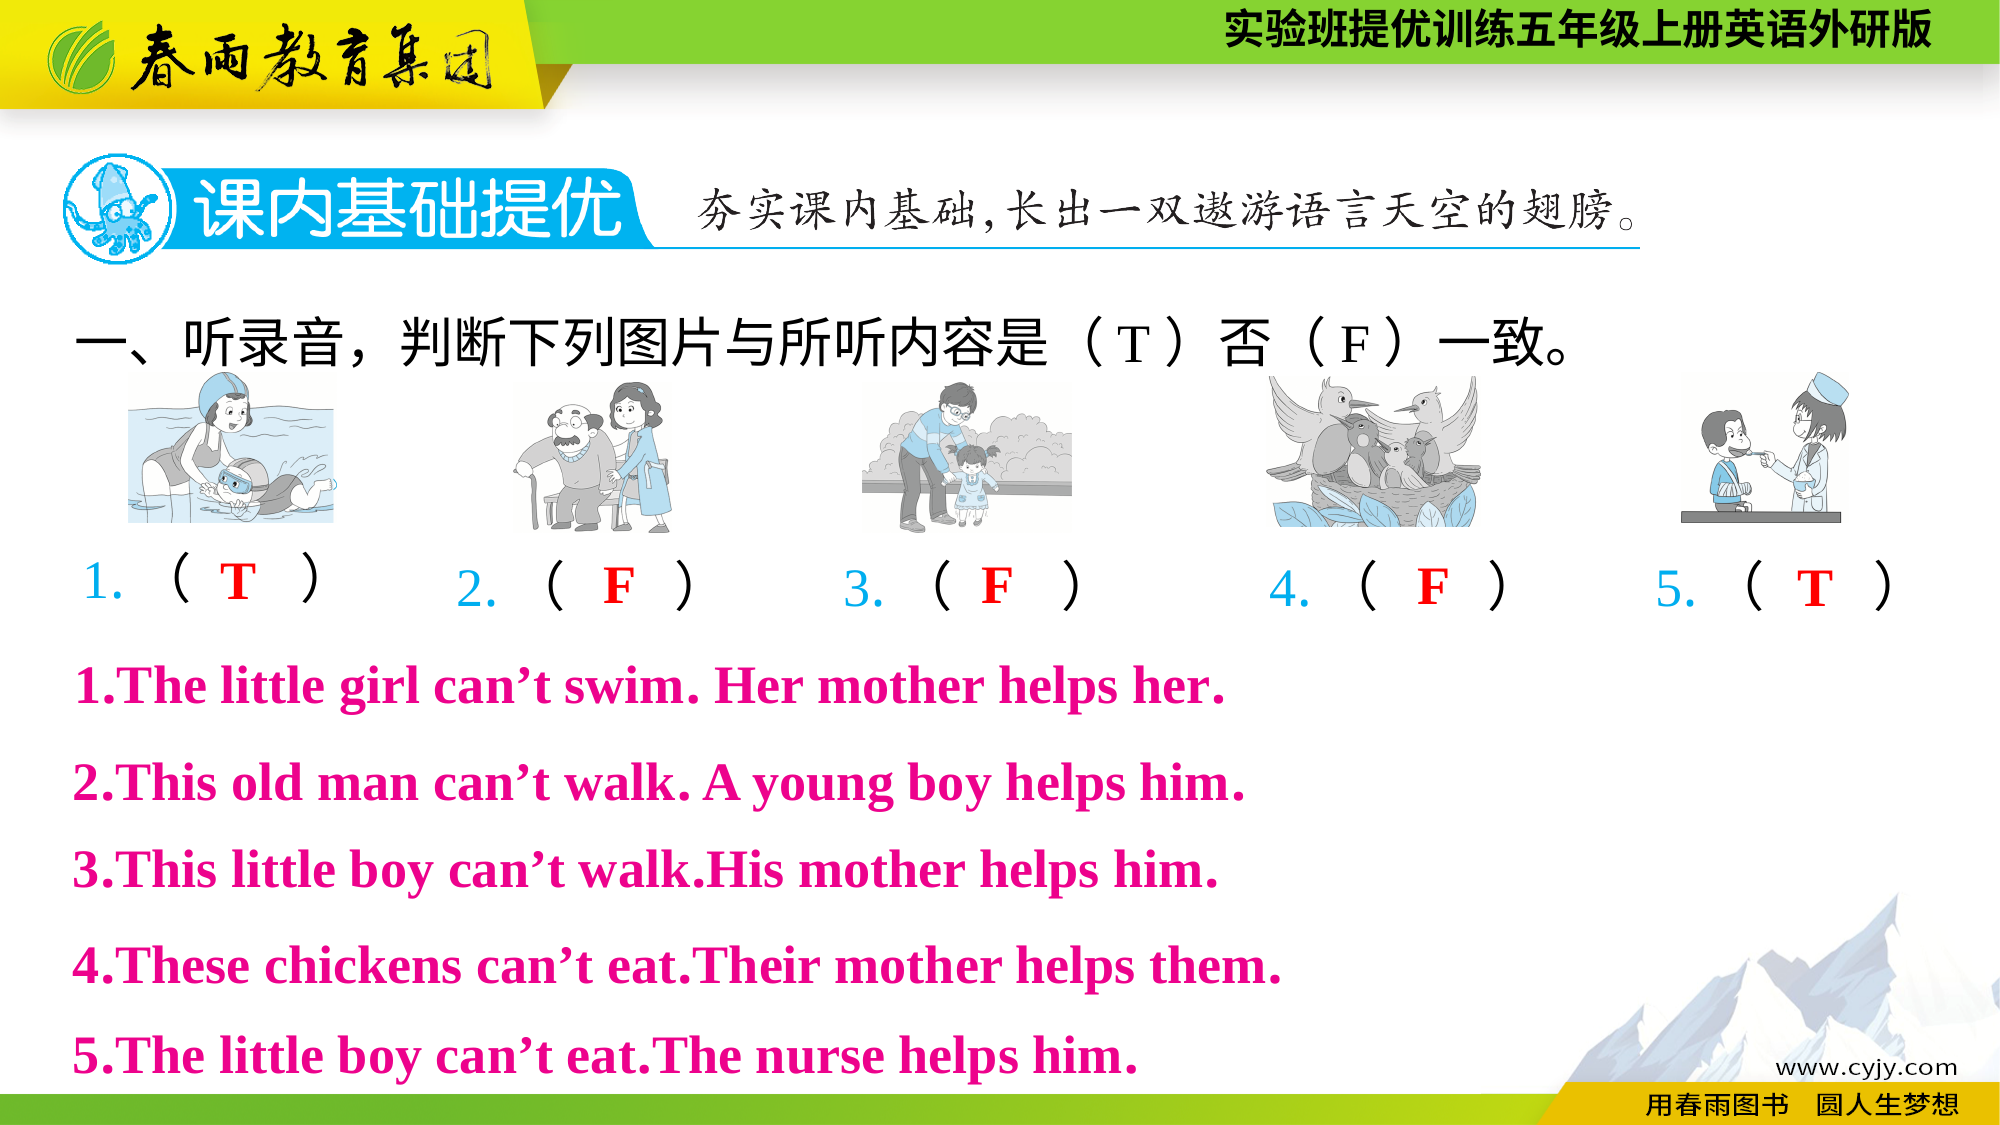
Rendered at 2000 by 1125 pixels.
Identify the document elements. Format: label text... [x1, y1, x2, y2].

text_box 2.（ ） [652, 544, 744, 609]
text_box 1.The little girl can’t swim. Her mother helps her. [59, 609, 1398, 706]
text_box 3.This little boy can’t walk.His mother helps him. [58, 793, 1446, 890]
text_box T [206, 537, 273, 618]
text_box F [1402, 543, 1466, 623]
text_box 5.（ ） [1641, 544, 1782, 625]
text_box 3.（ ） [828, 544, 967, 609]
text_box F [967, 541, 1030, 622]
text_box 1.（ ） [273, 537, 370, 609]
text_box F [588, 541, 652, 622]
list 一、听录音，判断下列图片与所听内容是（T）否（F）一致。 [59, 267, 1944, 370]
text_box T [1782, 544, 1849, 625]
text_box 4.These chickens can’t eat.Their mother helps them. [58, 890, 1499, 979]
text_box 5.（ ） [1849, 544, 1943, 625]
text_box 1.（ ） [68, 537, 206, 609]
text_box 3.（ ） [1030, 544, 1131, 609]
text_box 4.（ ） [1255, 544, 1557, 625]
text_box 2.This old man can’t walk. A young boy helps him. [58, 706, 1448, 819]
text_box 5.The little boy can’t eat.The nurse helps him. [58, 979, 1516, 1093]
text_box 2.（ ） [441, 544, 588, 609]
picture [0, 0, 2000, 1125]
